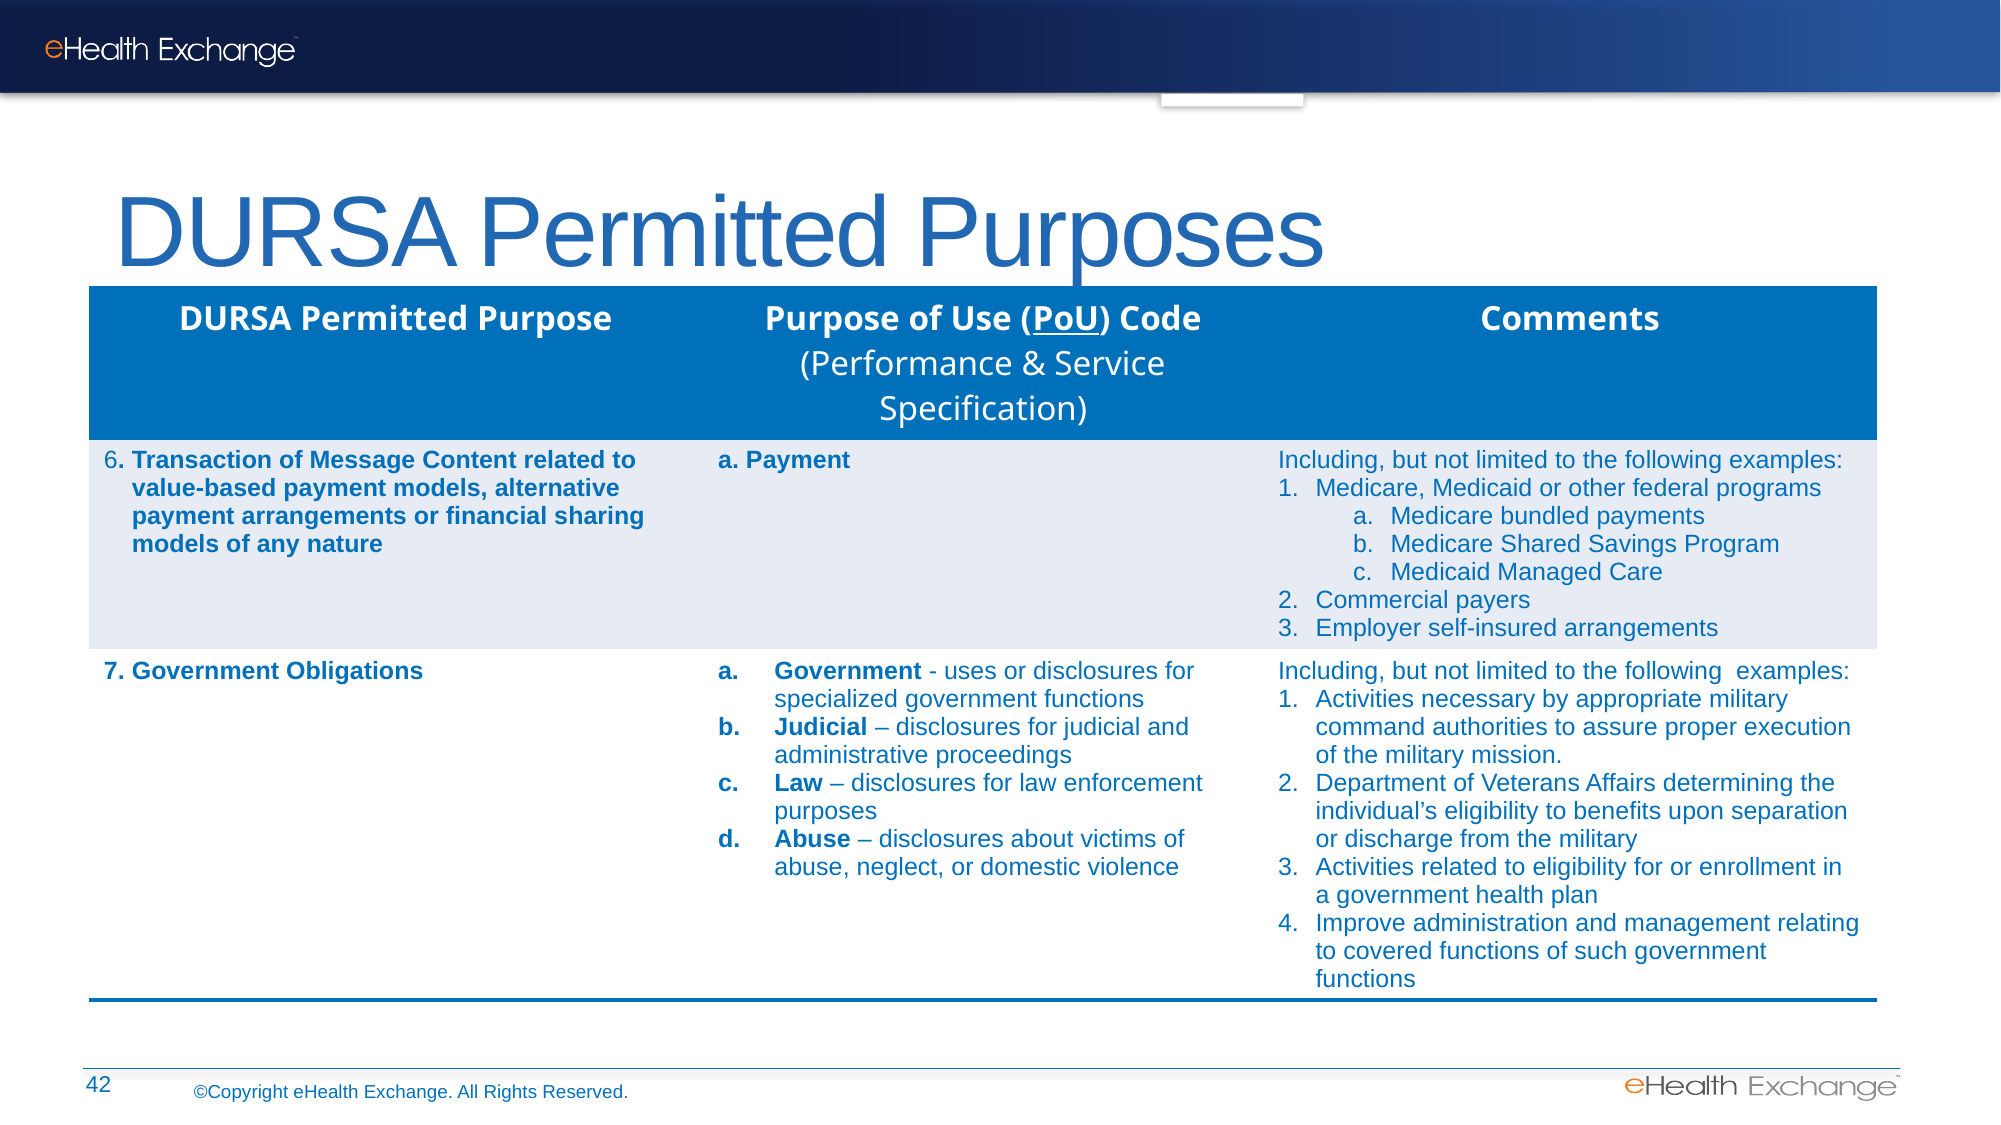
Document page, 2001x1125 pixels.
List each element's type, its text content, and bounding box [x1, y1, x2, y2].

table_cell a. Payment [703, 440, 1263, 649]
text_box 42 [71, 1061, 178, 1105]
table_cell 7. Government Obligations [89, 649, 703, 998]
picture [15, 21, 316, 82]
title DURSA Permitted Purposes [99, 159, 1900, 331]
table_cell Government - uses or disclosures for specialized government functions Judicial – disclosures for judicial and administrative proceedings Law – disclosures for law enforcement purposes Abuse – disclosures about victims of abuse, neglect, or domestic violence [703, 649, 1263, 998]
table_header Purpose of Use (PoU) Code (Performance & Service Specification) [703, 289, 1263, 436]
table_header DURSA Permitted Purpose [89, 289, 703, 436]
picture [1625, 1075, 1900, 1101]
table_cell Including, but not limited to the following examples: Activities necessary by appropriate military command authorities to assure proper execution of the military mission. Department of Veterans Affairs determining the individual’s eligibility to benefits upon separation or discharge from the military Activities related to eligibility for or enrollment in a government health plan Improve administration and management relating to covered functions of such government functions [1263, 649, 1877, 998]
list [0, 324, 1800, 1062]
footer ©Copyright eHealth Exchange. All Rights Reserved. [178, 1057, 1087, 1125]
table_cell 6. Transaction of Message Content related to value-based payment models, alternative payment arrangements or financial sharing models of any nature [89, 440, 703, 649]
table_cell Including, but not limited to the following examples: Medicare, Medicaid or other federal programs Medicare bundled payments Medicare Shared Savings Program Medicaid Managed Care Commercial payers Employer self-insured arrangements [1263, 440, 1877, 649]
table_header Comments [1263, 289, 1877, 436]
